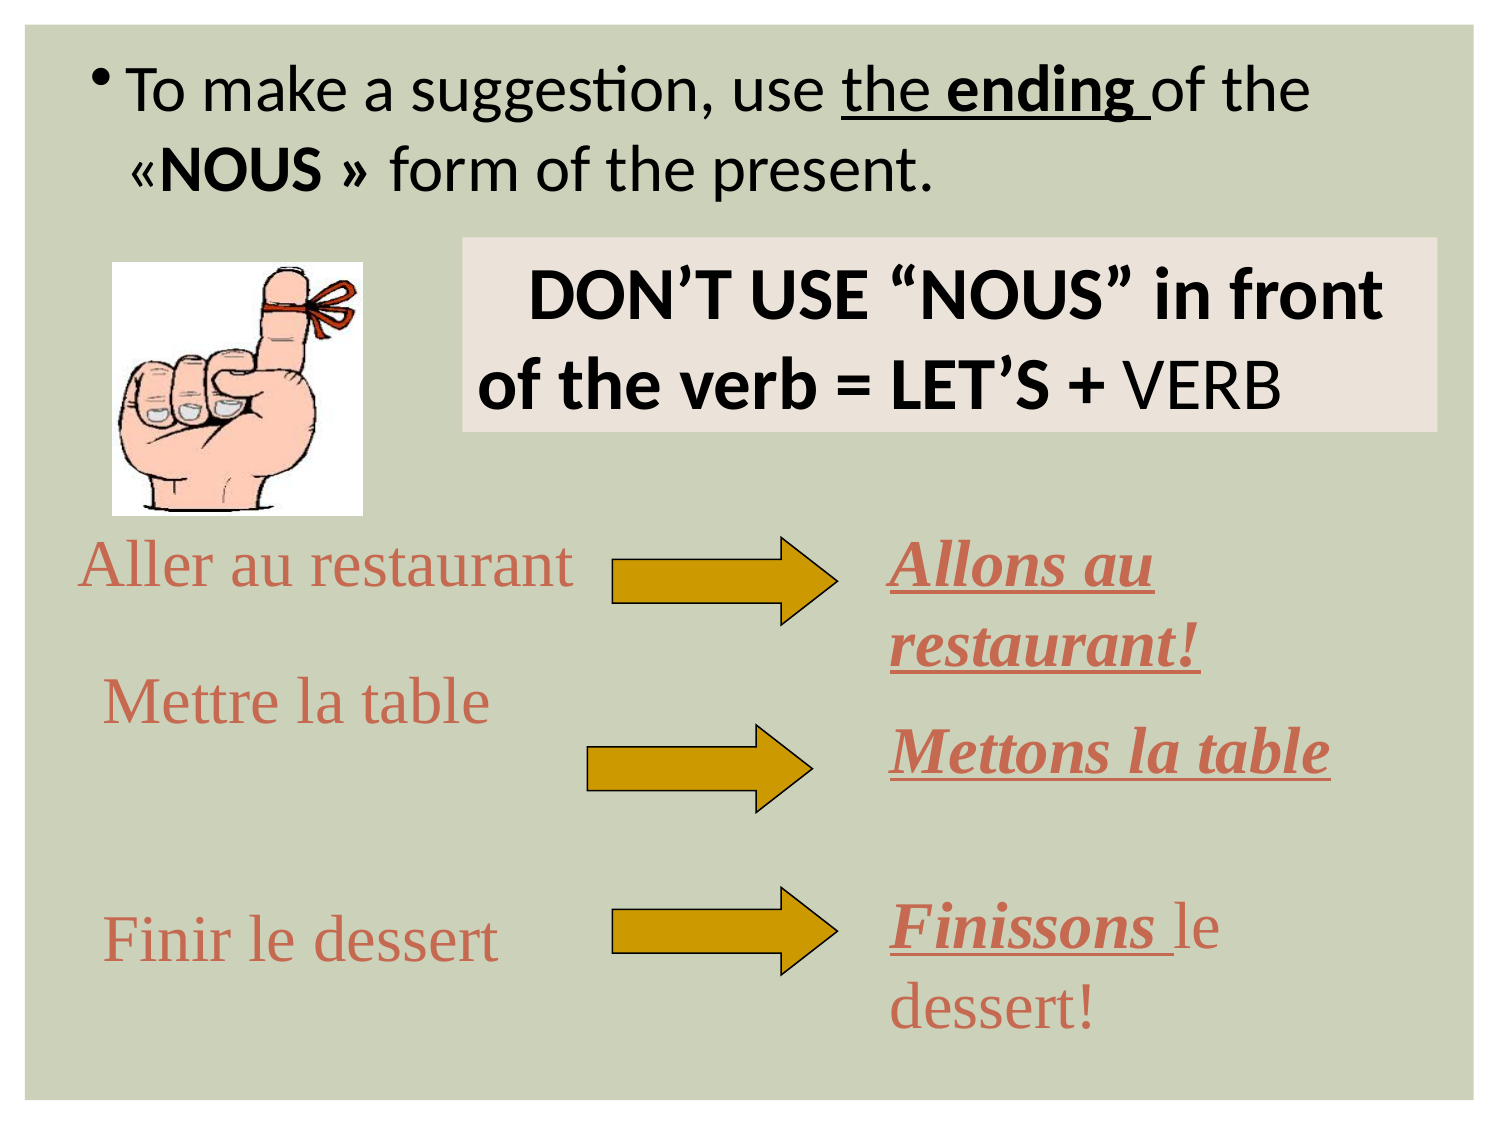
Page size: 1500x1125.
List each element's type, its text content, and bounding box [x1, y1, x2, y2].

text_box Aller au restaurant [62, 512, 600, 608]
text_box Mettre la table [87, 649, 550, 745]
text_box Allons au restaurant! [874, 512, 1463, 688]
text_box [638, 887, 838, 975]
text_box [587, 724, 813, 813]
text_box Finir le dessert [87, 887, 638, 983]
text_box Finissons le dessert! [875, 874, 1450, 1050]
picture [112, 262, 363, 516]
text_box DON’T USE “NOUS” in front of the verb = LET’S + VERB [462, 237, 1438, 433]
text_box [612, 537, 838, 625]
text_box To make a suggestion, use the ending of the «NOUS » form of the present. [75, 37, 1450, 213]
text_box Mettons la table [874, 699, 1400, 795]
